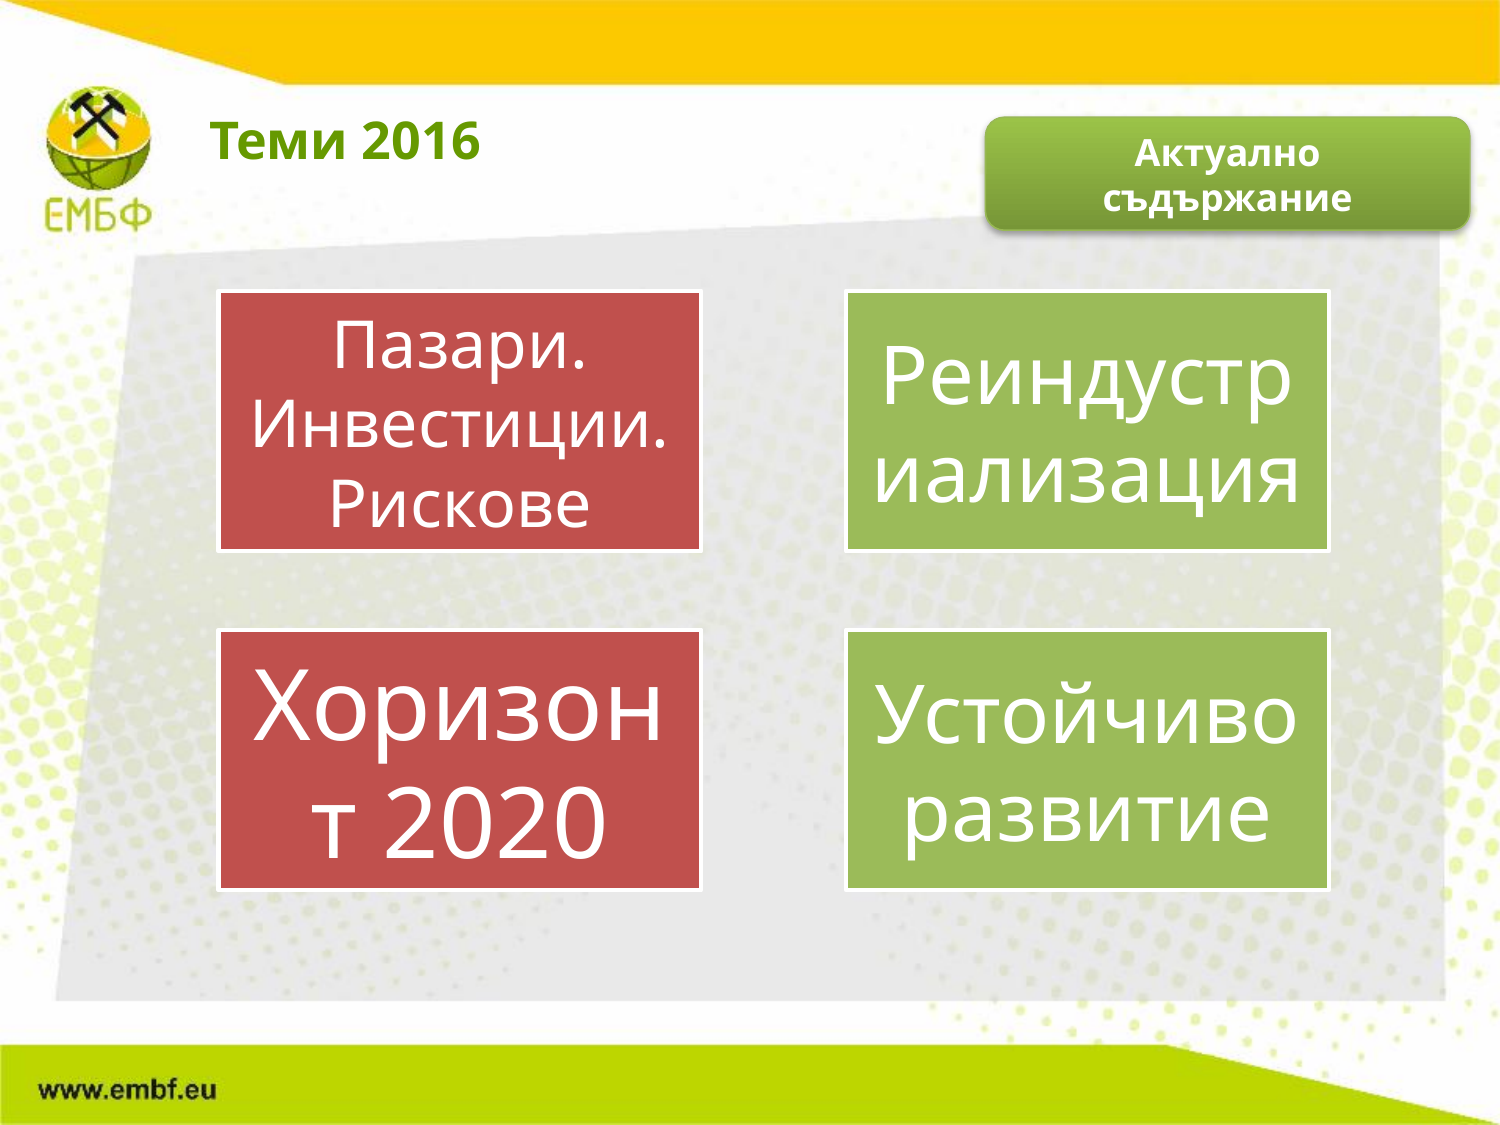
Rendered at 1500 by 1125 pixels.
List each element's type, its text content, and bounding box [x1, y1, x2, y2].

picture [0, 0, 1500, 1125]
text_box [218, 290, 1329, 977]
text_box Теми 2016 [194, 78, 1470, 201]
text_box Актуално съдържание [984, 116, 1471, 231]
